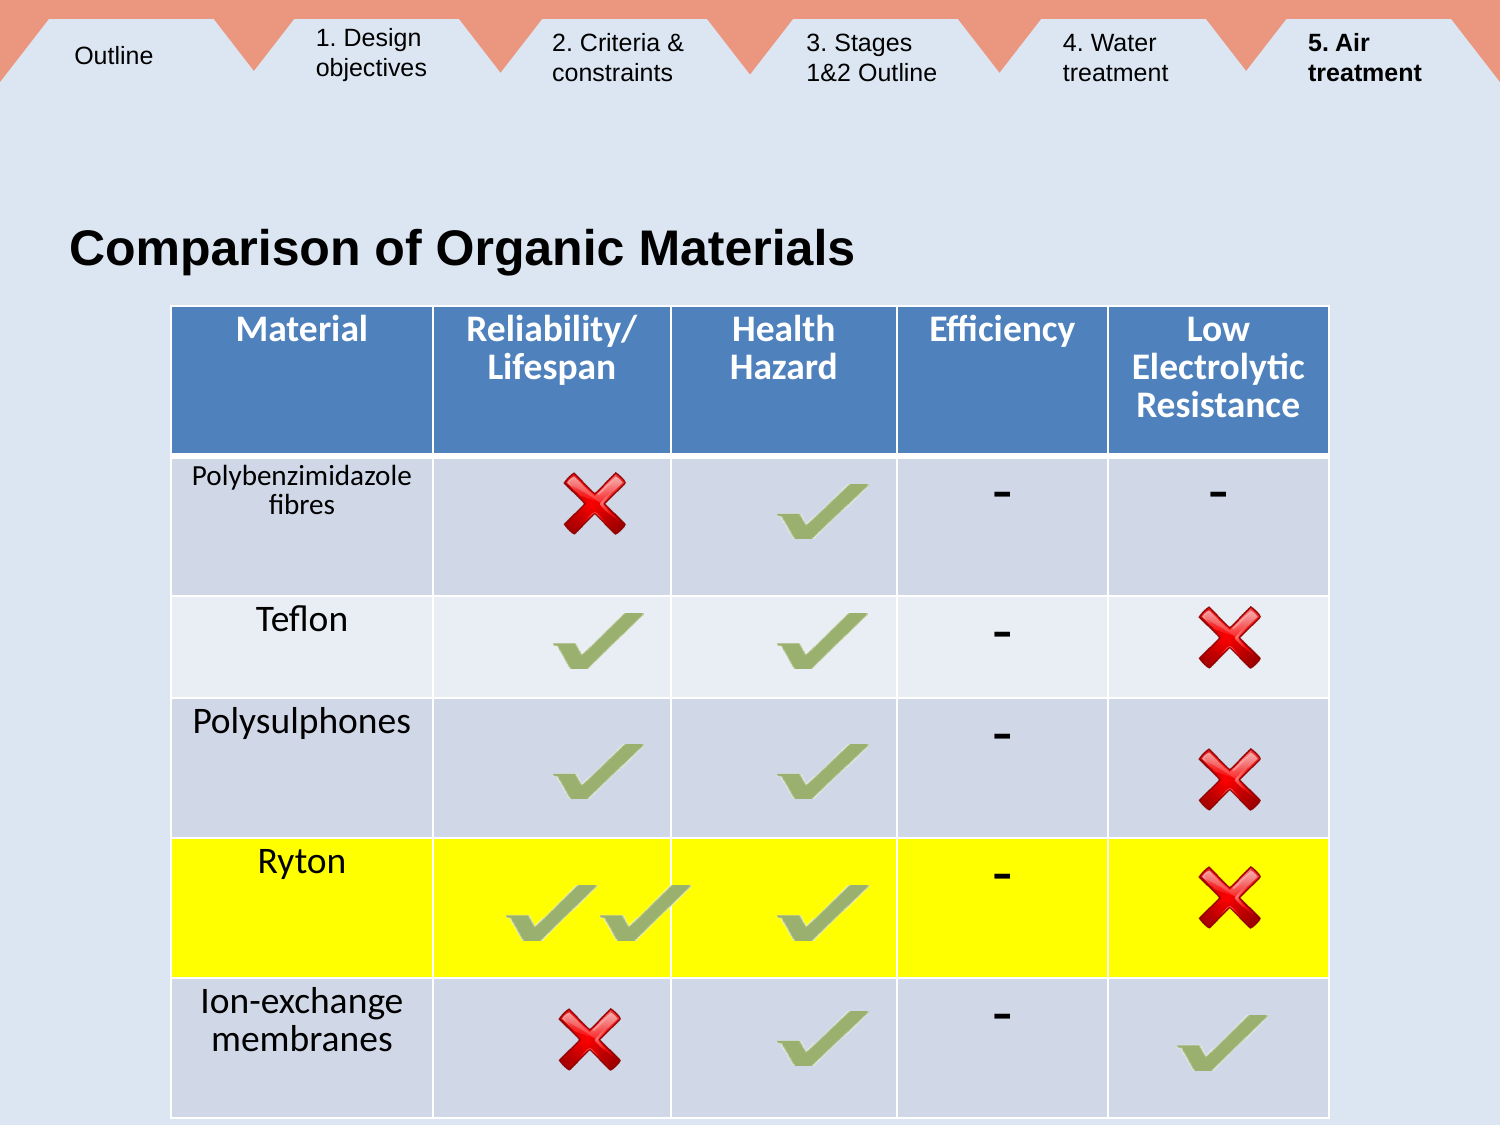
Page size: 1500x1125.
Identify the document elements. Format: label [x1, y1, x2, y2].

picture [1176, 1015, 1268, 1071]
picture [552, 743, 644, 799]
picture [1198, 606, 1262, 670]
picture [506, 885, 597, 941]
list [0, 0, 1500, 1125]
picture [600, 885, 692, 941]
picture [1198, 866, 1262, 929]
picture [563, 471, 626, 535]
picture [777, 743, 869, 799]
picture [777, 885, 869, 941]
picture [777, 613, 868, 669]
picture [777, 483, 869, 540]
picture [557, 1008, 621, 1071]
picture [1198, 748, 1262, 811]
picture [777, 1011, 869, 1067]
picture [552, 613, 644, 669]
